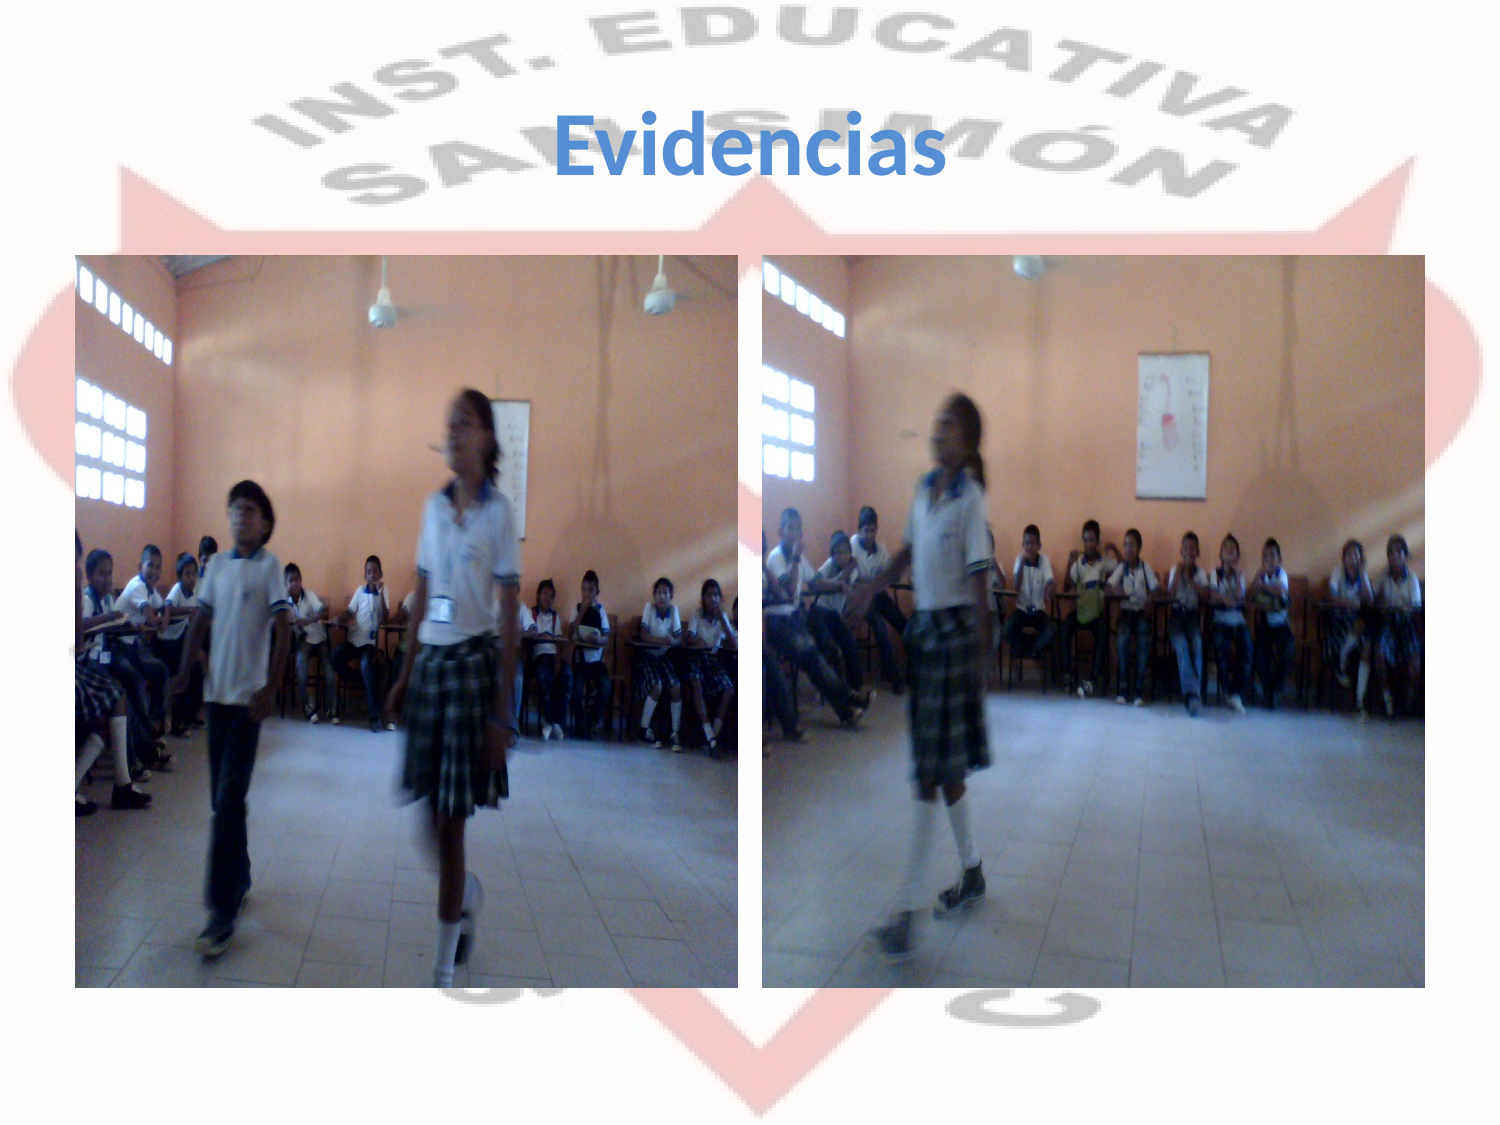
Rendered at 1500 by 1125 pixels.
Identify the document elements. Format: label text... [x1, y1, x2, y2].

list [762, 255, 1426, 988]
title Evidencias [75, 45, 1425, 233]
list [74, 255, 738, 988]
